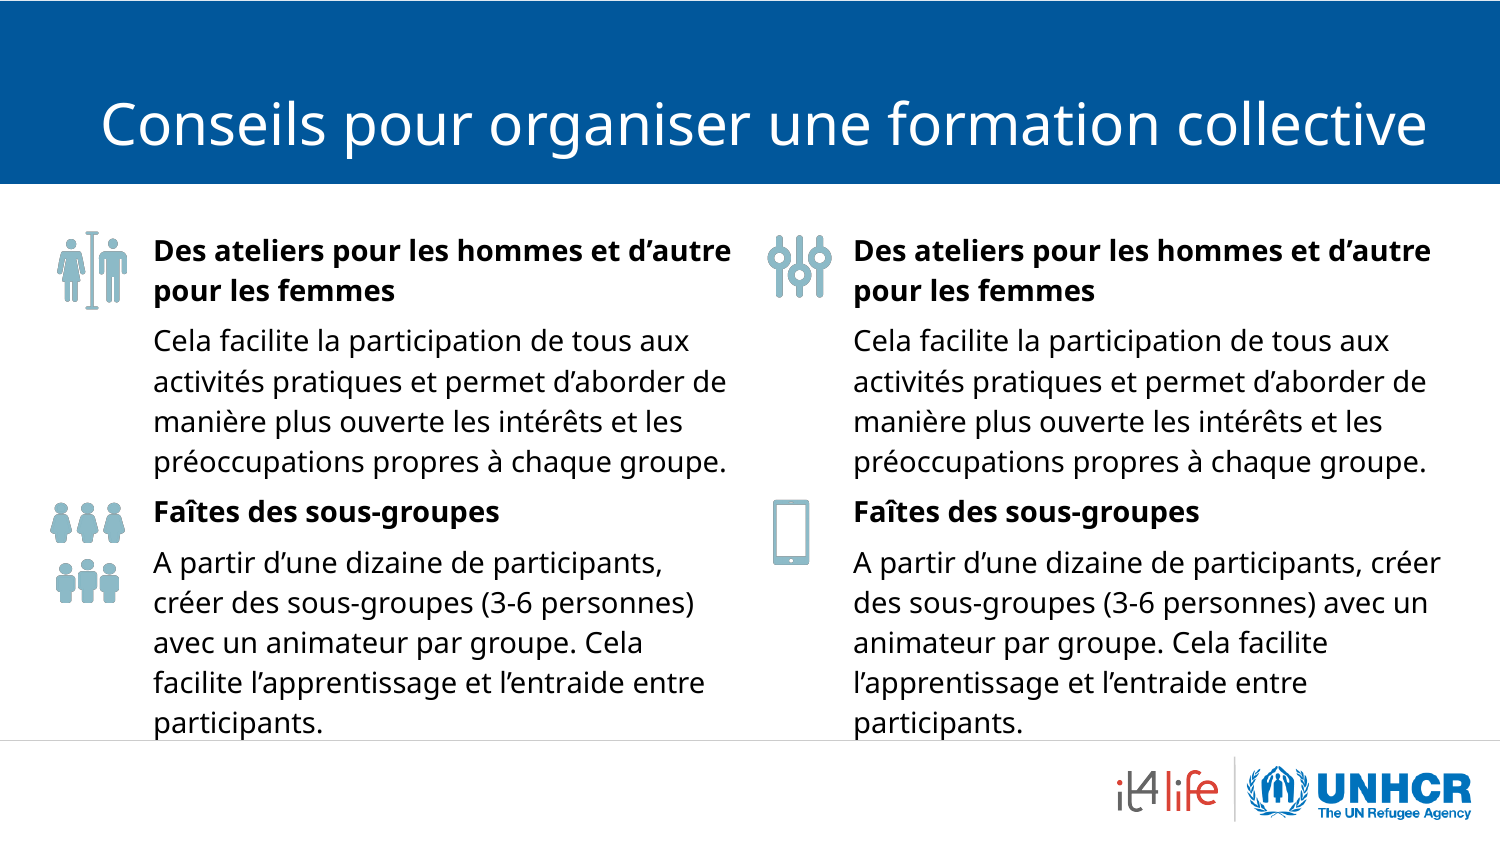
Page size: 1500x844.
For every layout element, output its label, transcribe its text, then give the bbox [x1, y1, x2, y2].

title Conseils pour organiser une formation collective [100, 33, 1439, 158]
text_box Des ateliers pour les hommes et d’autre pour les femmes Cela facilite la participation de tous aux activités pratiques et permet d’aborder de manière plus ouverte les intérêts et les préoccupations propres à chaque groupe. Faîtes des sous-groupes A partir d’une dizaine de participants, créer des sous-groupes (3-6 personnes) avec un animateur par groupe. Cela facilite l’apprentissage et l’entraide entre participants. [138, 211, 750, 755]
text_box Des ateliers pour les hommes et d’autre pour les femmes Cela facilite la participation de tous aux activités pratiques et permet d’aborder de manière plus ouverte les intérêts et les préoccupations propres à chaque groupe. Faîtes des sous-groupes A partir d’une dizaine de participants, créer des sous-groupes (3-6 personnes) avec un animateur par groupe. Cela facilite l’apprentissage et l’entraide entre participants. [838, 211, 1464, 755]
text_box [0, 0, 1500, 184]
picture [0, 184, 1500, 844]
